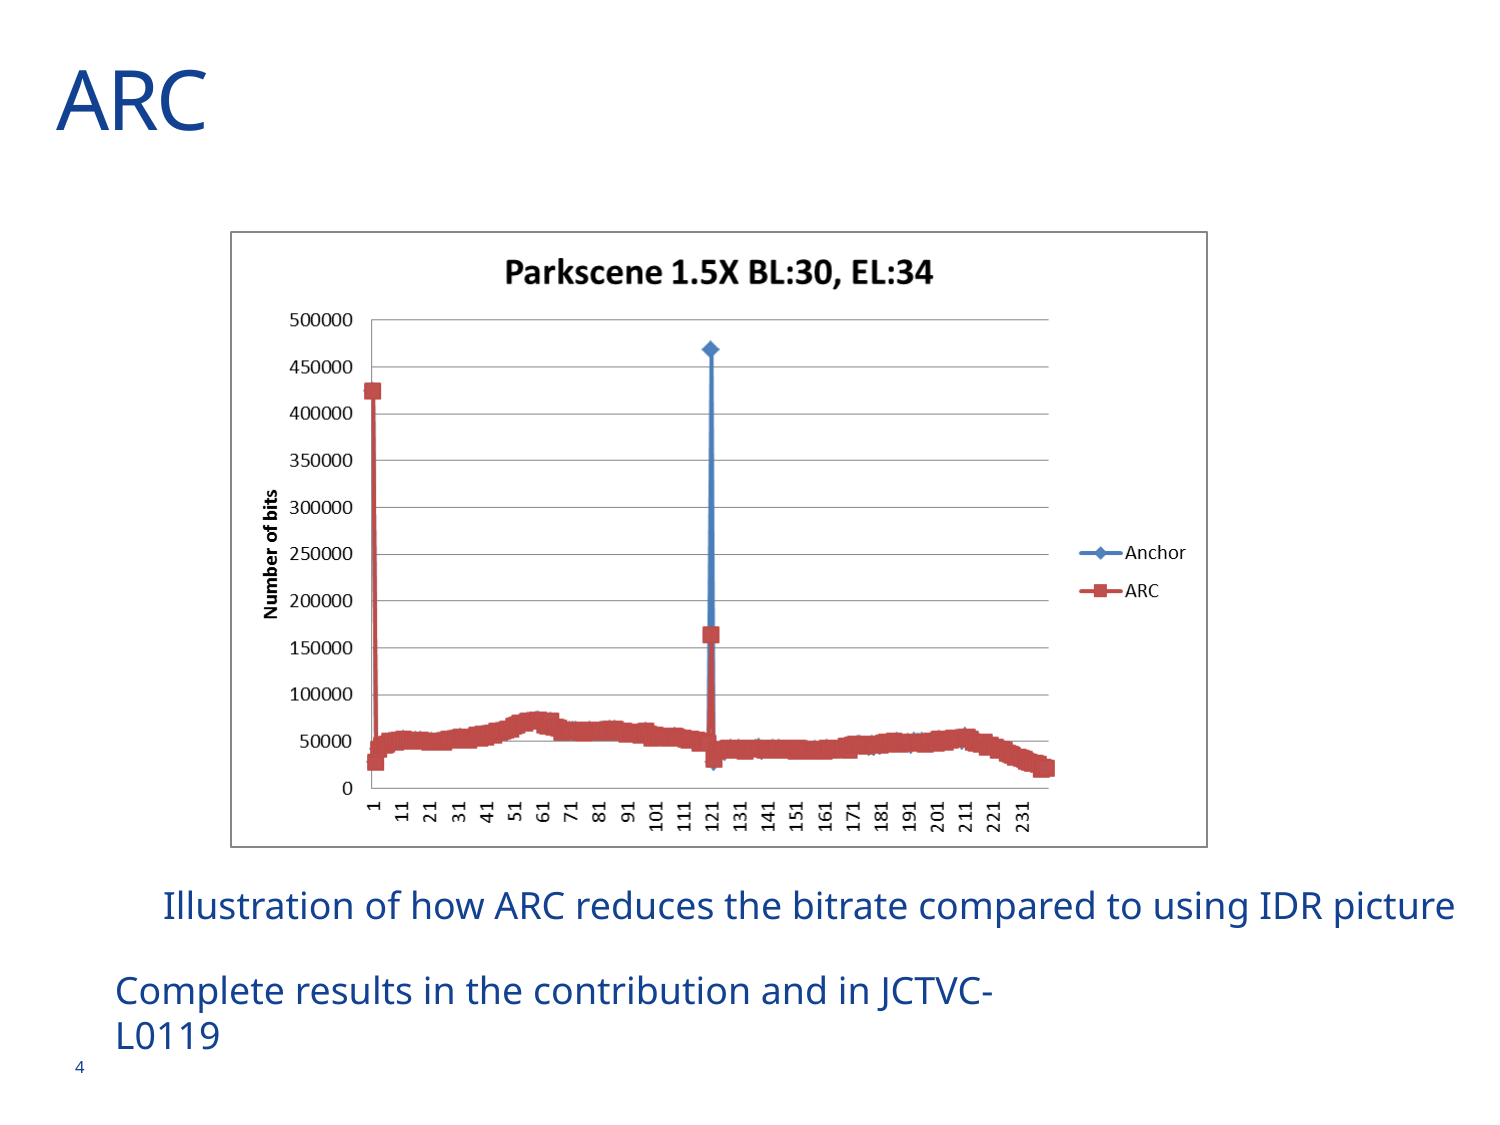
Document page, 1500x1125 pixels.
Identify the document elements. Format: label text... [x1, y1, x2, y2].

title ARC [56, 47, 1433, 149]
picture [230, 231, 1208, 848]
slide_number 4 [75, 1058, 124, 1079]
text_box Illustration of how ARC reduces the bitrate compared to using IDR picture [148, 874, 1473, 935]
text_box Complete results in the contribution and in JCTVC-L0119 [100, 959, 1105, 1065]
